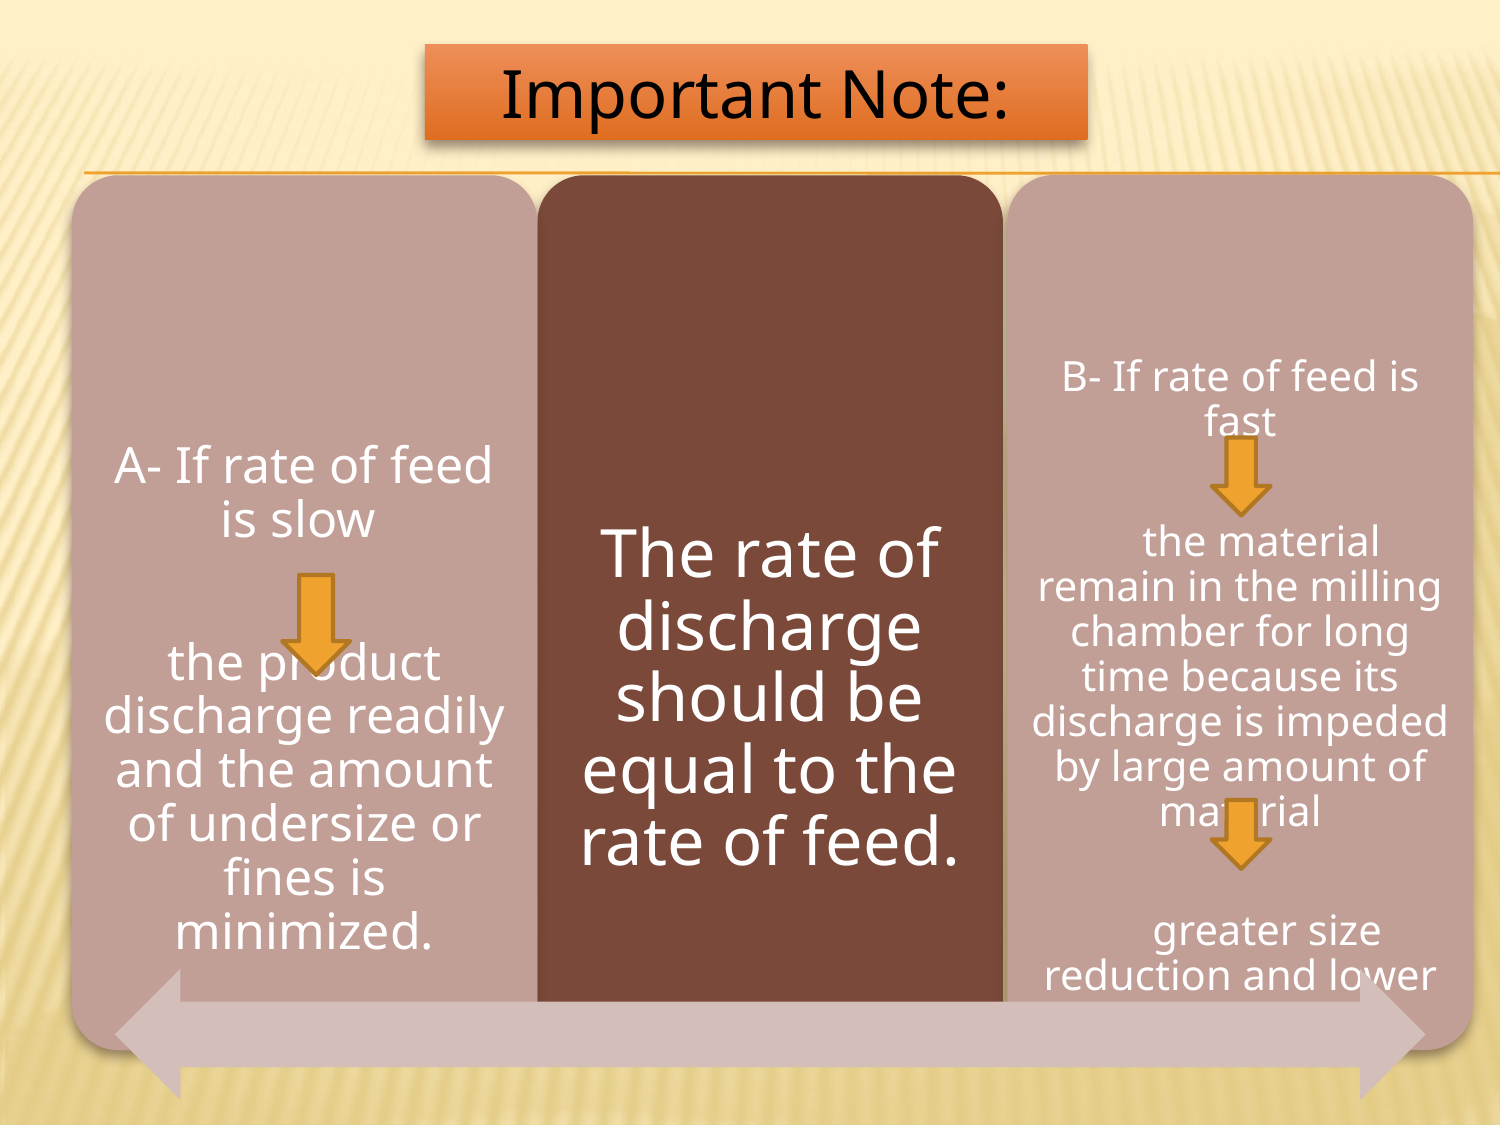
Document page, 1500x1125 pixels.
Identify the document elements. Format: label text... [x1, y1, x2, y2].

text_box Important Note: [424, 44, 1088, 140]
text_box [71, 174, 1474, 1101]
